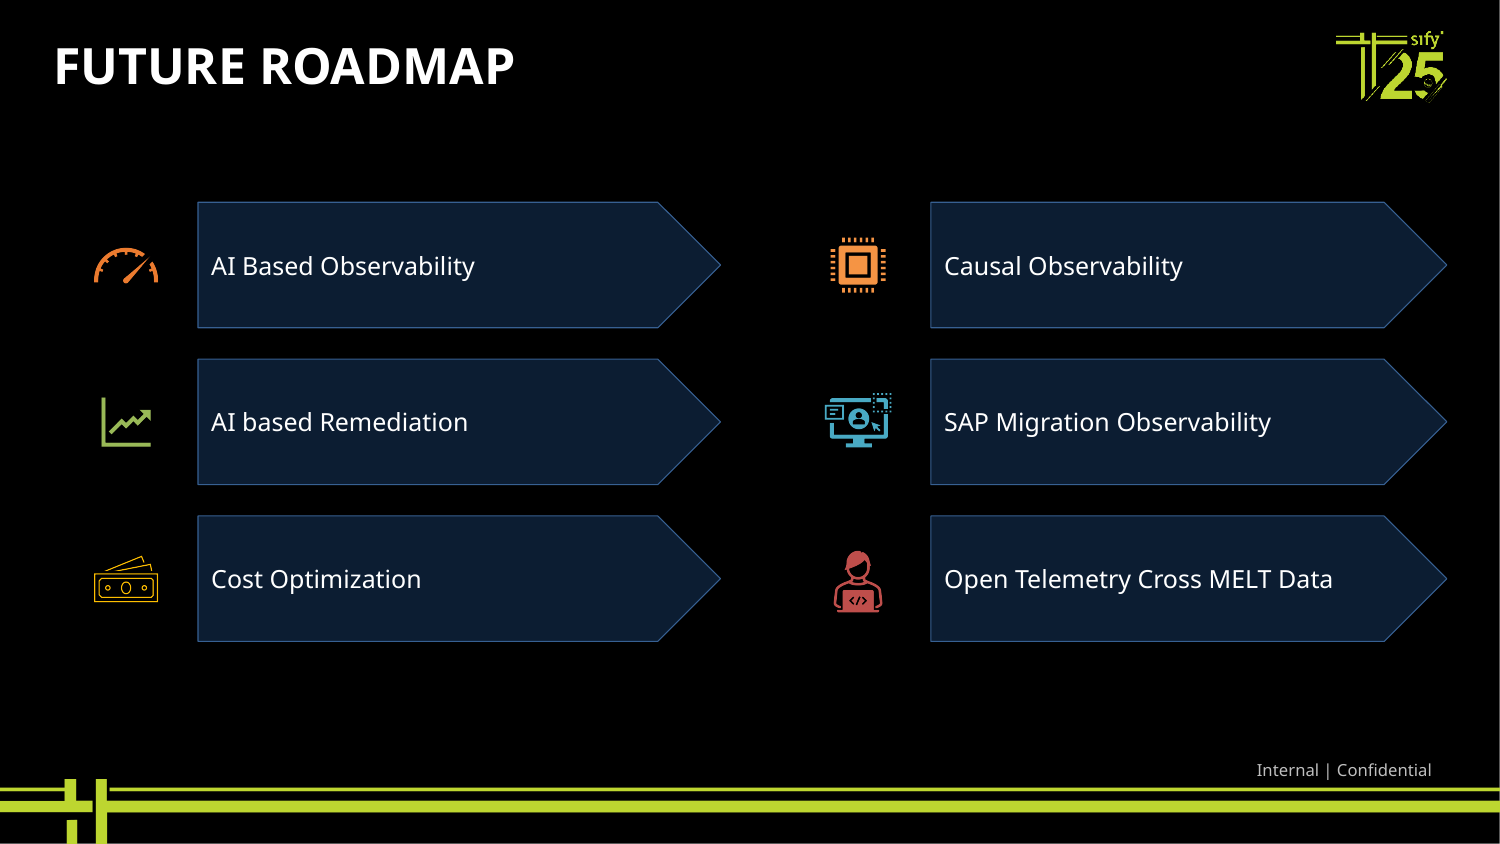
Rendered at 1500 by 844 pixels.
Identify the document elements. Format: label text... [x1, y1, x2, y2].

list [52, 201, 721, 642]
picture [1336, 31, 1447, 103]
picture [0, 779, 1500, 844]
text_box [785, 201, 1448, 642]
title Future Roadmap [53, 27, 1316, 103]
